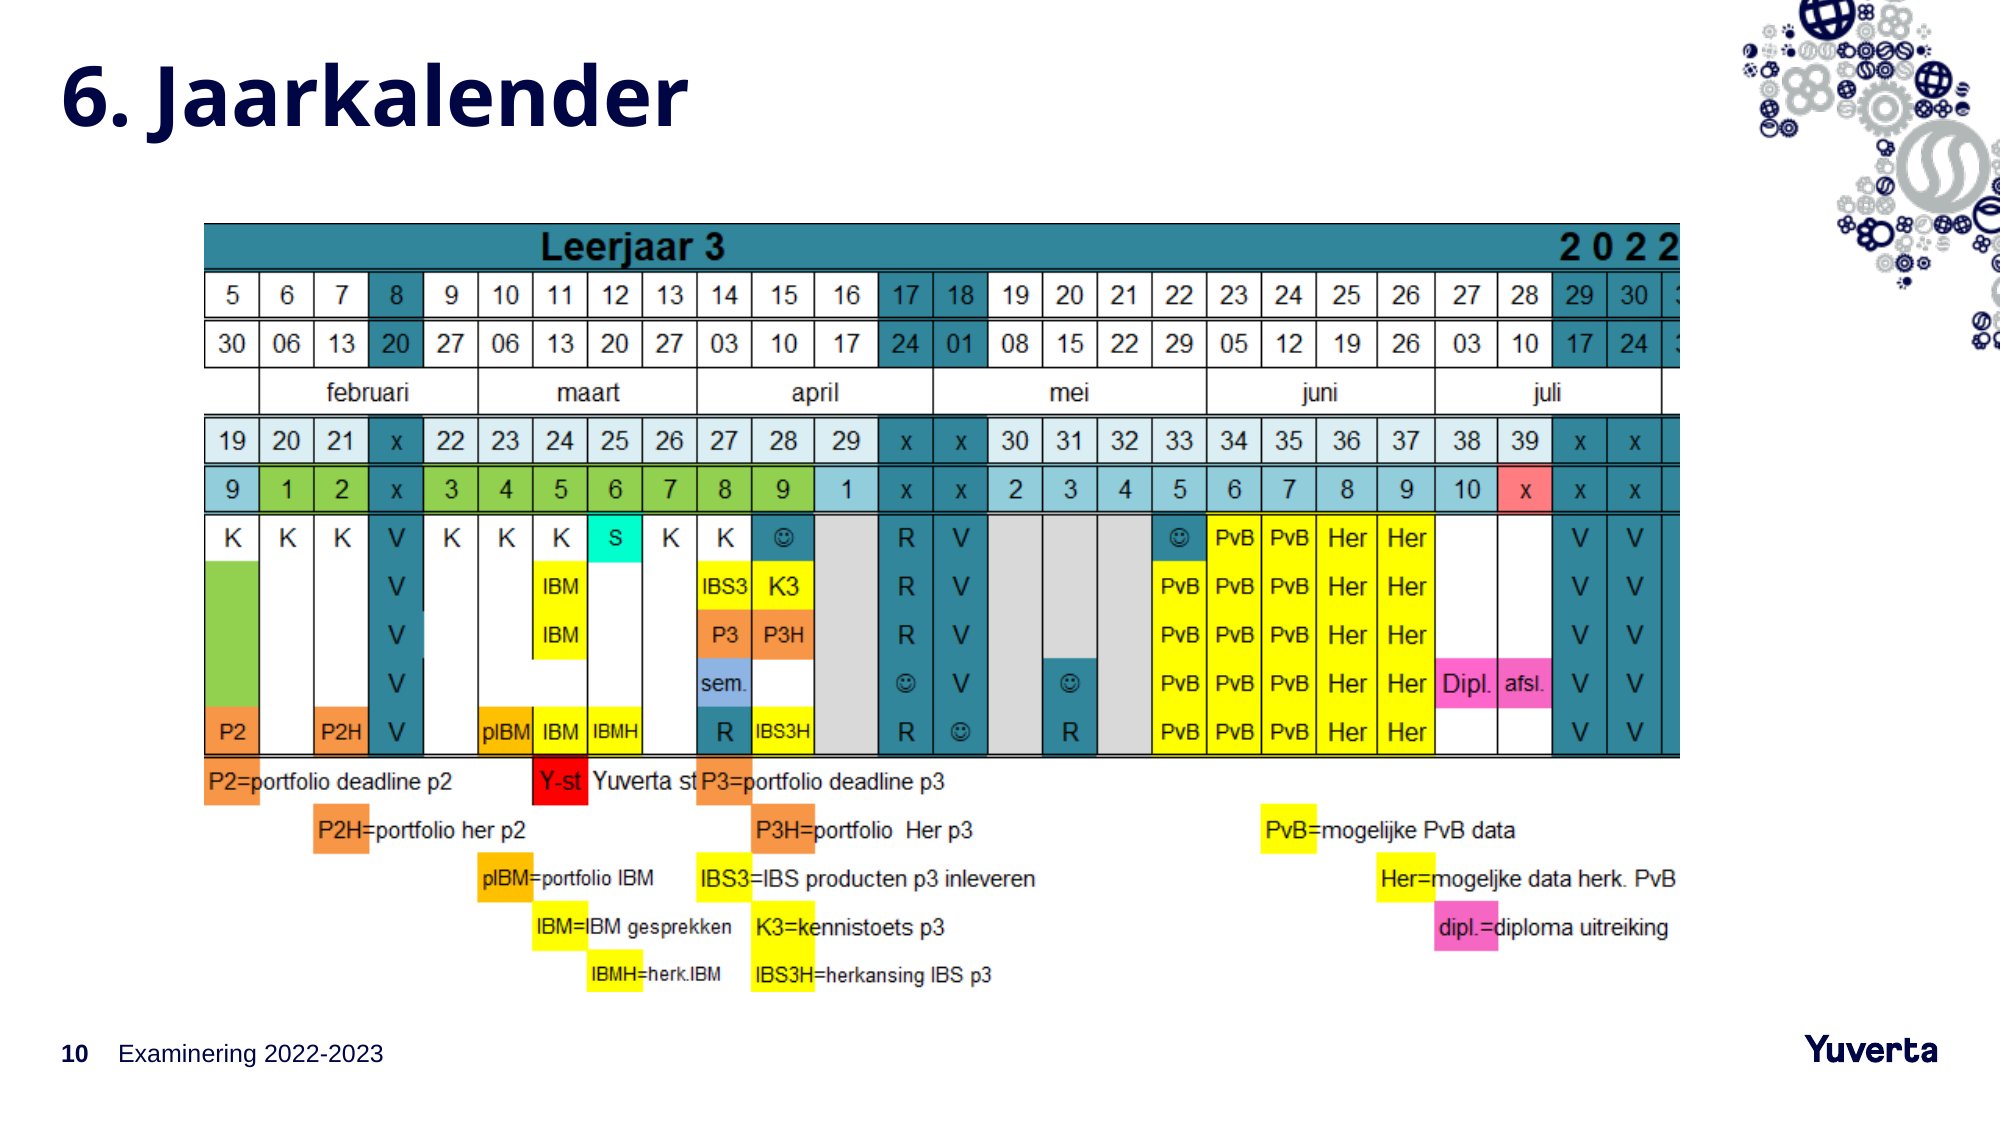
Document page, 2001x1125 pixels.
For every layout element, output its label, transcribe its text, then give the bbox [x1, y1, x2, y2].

slide_number 10 [60, 1037, 113, 1073]
title 6. Jaarkalender [60, 48, 1720, 239]
footer Examinering 2022-2023 [118, 1037, 987, 1073]
picture [0, 0, 2000, 1125]
